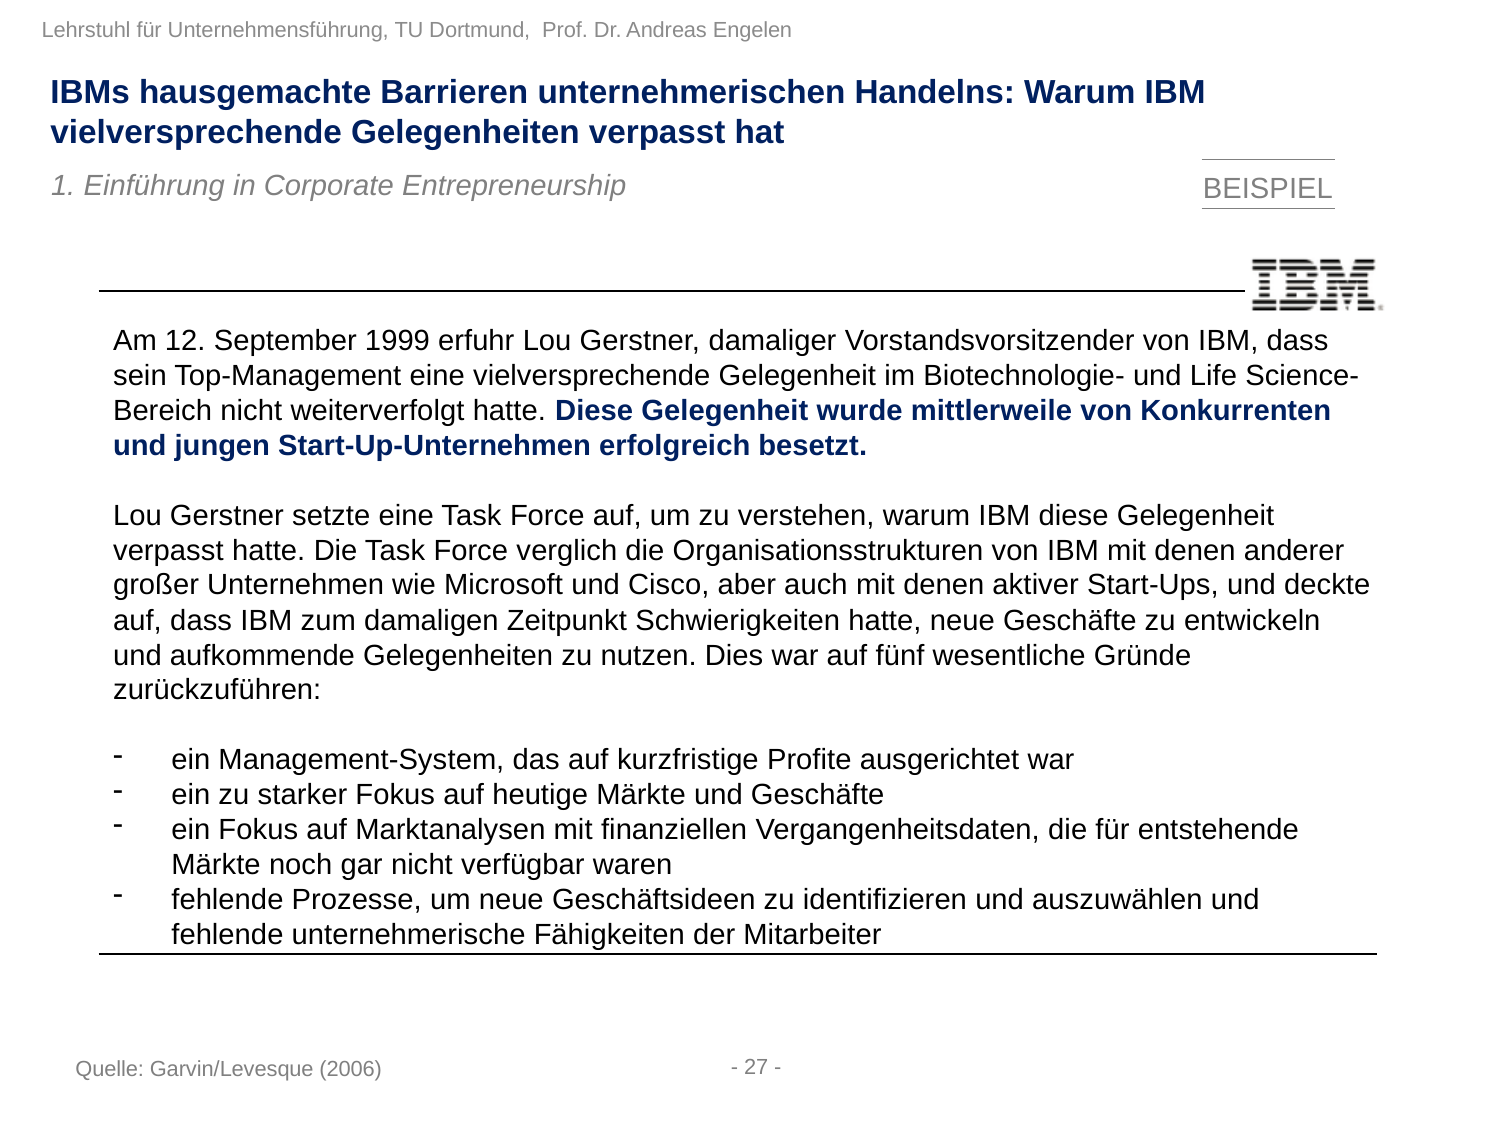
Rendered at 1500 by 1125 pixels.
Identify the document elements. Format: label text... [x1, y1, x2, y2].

text_box IBMs hausgemachte Barrieren unternehmerischen Handelns: Warum IBM vielversprechende Gelegenheiten verpasst hat [35, 63, 1433, 158]
text_box Quelle: Garvin/Levesque (2006) [60, 1046, 398, 1088]
text_box 1. Einführung in Corporate Entrepreneurship [36, 159, 643, 209]
text_box - 27 - [599, 1045, 913, 1093]
text_box BEISPIEL [1188, 161, 1349, 212]
text_box Am 12. September 1999 erfuhr Lou Gerstner, damaliger Vorstandsvorsitzender von IBM, dass sein Top-Management eine vielversprechende Gelegenheit im Biotechnologie- und Life Science-Bereich nicht weiterverfolgt hatte. Diese Gelegenheit wurde mittlerweile von Konkurrenten und jungen Start-Up-Unternehmen erfolgreich besetzt. Lou Gerstner setzte eine Task Force auf, um zu verstehen, warum IBM diese Gelegenheit verpasst hatte. Die Task Force verglich die Organisationsstrukturen von IBM mit denen anderer großer Unternehmen wie Microsoft und Cisco, aber auch mit denen aktiver Start-Ups, und deckte auf, dass IBM zum damaligen Zeitpunkt Schwierigkeiten hatte, neue Geschäfte zu entwickeln und aufkommende Gelegenheiten zu nutzen. Dies war auf fünf wesentliche Gründe zurückzuführen: ein Management-System, das auf kurzfristige Profite ausgerichtet war ein zu starker Fokus auf heutige Märkte und Geschäfte ein Fokus auf Marktanalysen mit finanziellen Vergangenheitsdaten, die für entstehende Märkte noch gar nicht verfügbar waren fehlende Prozesse, um neue Geschäftsideen zu identifizieren und auszuwählen und fehlende unternehmerische Fähigkeiten der Mitarbeiter [98, 313, 1393, 958]
picture [1244, 252, 1388, 318]
